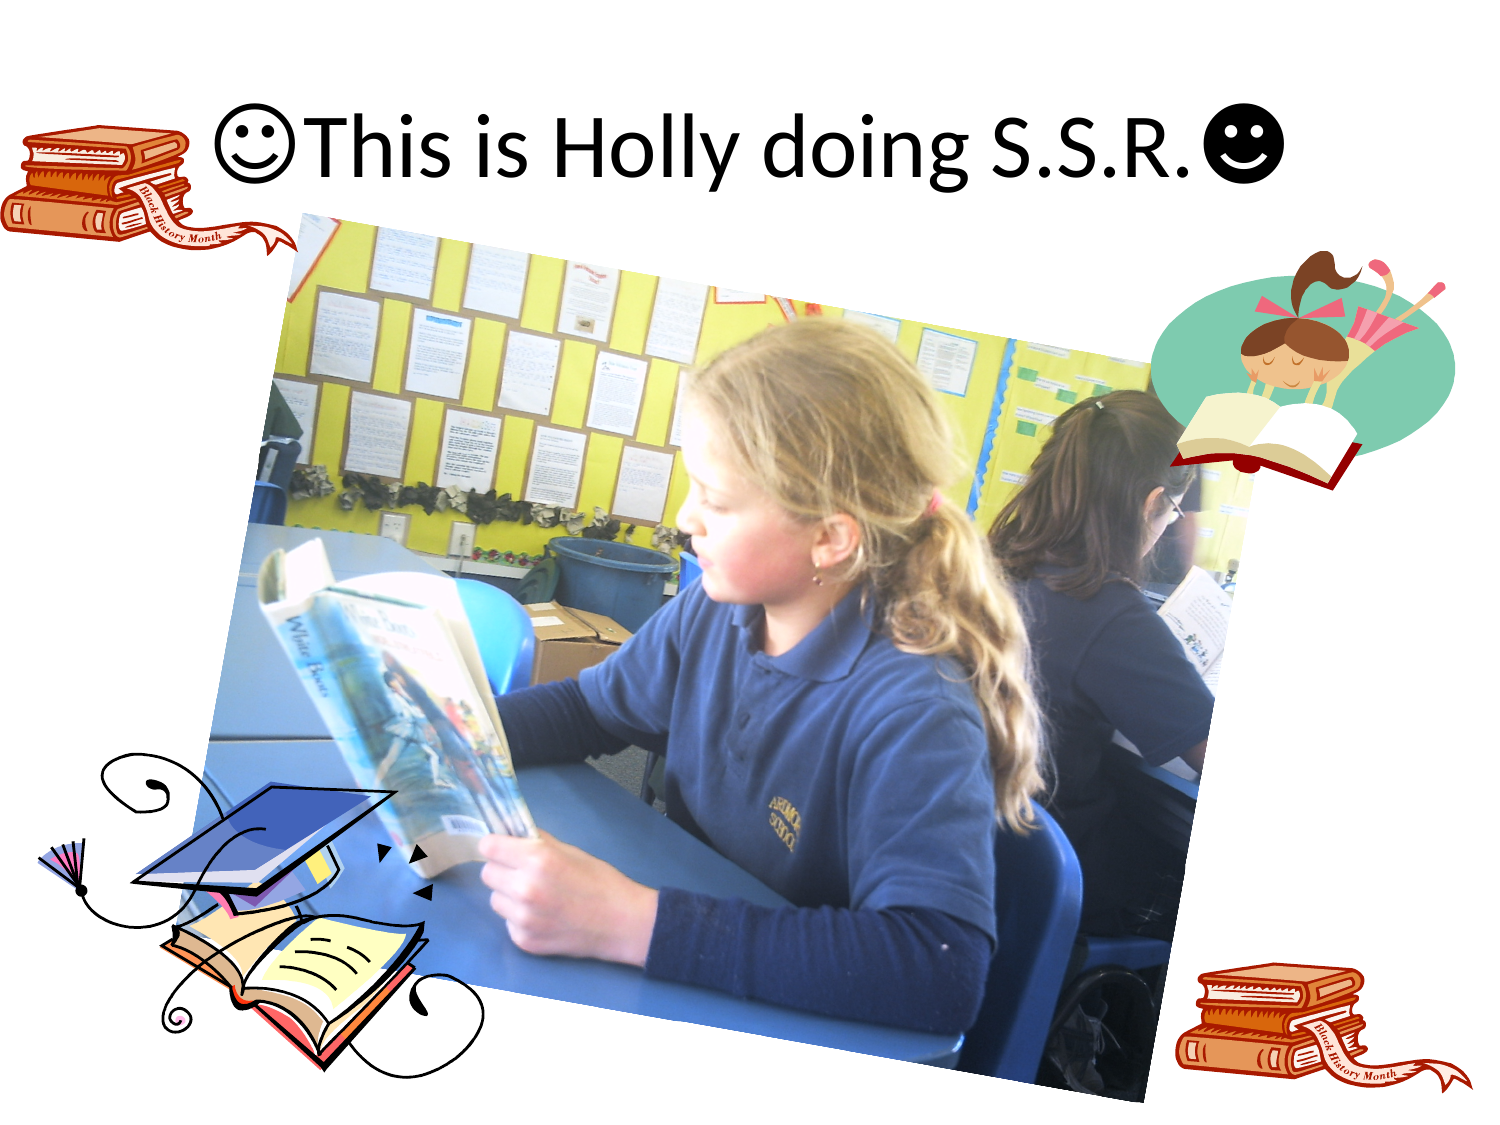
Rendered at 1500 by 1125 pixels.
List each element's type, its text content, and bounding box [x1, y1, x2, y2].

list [230, 292, 1214, 1023]
picture [696, 1023, 1157, 1102]
picture [0, 124, 740, 292]
picture [1149, 249, 1457, 698]
title ☺This is Holly doing S.S.R.☻ [75, 45, 1425, 238]
picture [1174, 962, 1474, 1094]
picture [37, 630, 488, 1082]
